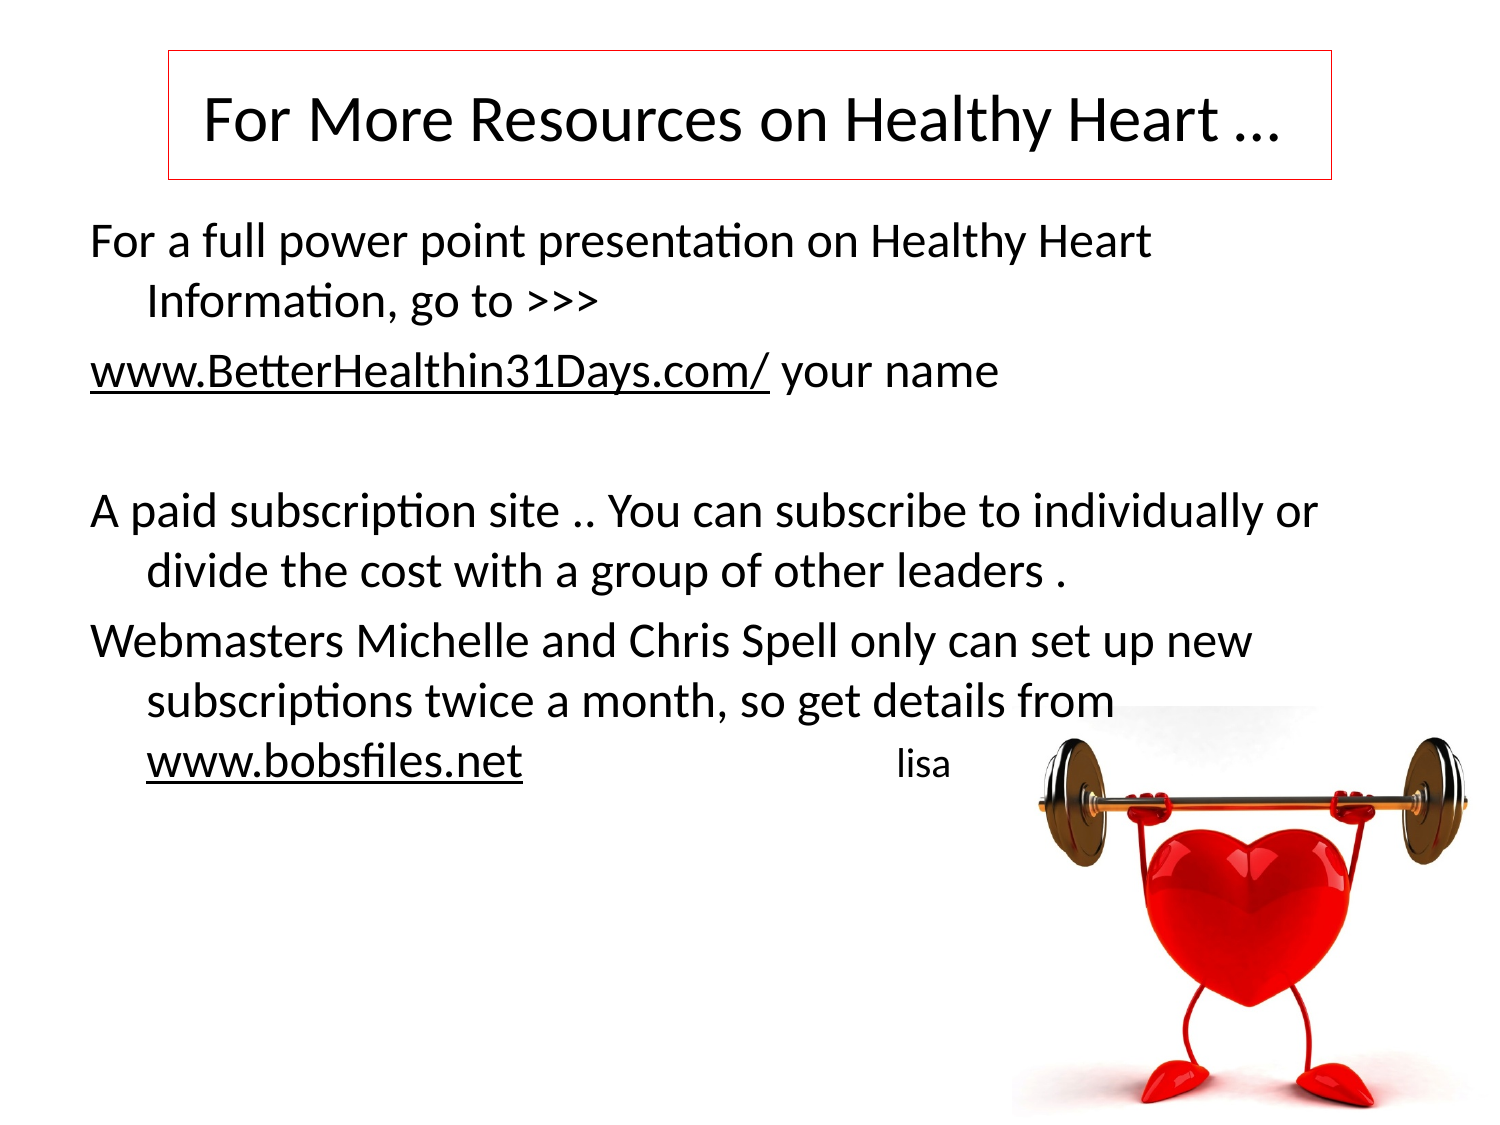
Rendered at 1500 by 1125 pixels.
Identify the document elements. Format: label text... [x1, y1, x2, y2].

list For a full power point presentation on Healthy Heart Information, go to >>> www.BetterHealthin31Days.com/ your name A paid subscription site .. You can subscribe to individually or divide the cost with a group of other leaders . Webmasters Michelle and Chris Spell only can set up new subscriptions twice a month, so get details from www.bobsfiles.net lisa [75, 200, 1425, 825]
title For More Resources on Healthy Heart … [168, 50, 1332, 180]
picture [1012, 706, 1500, 1125]
